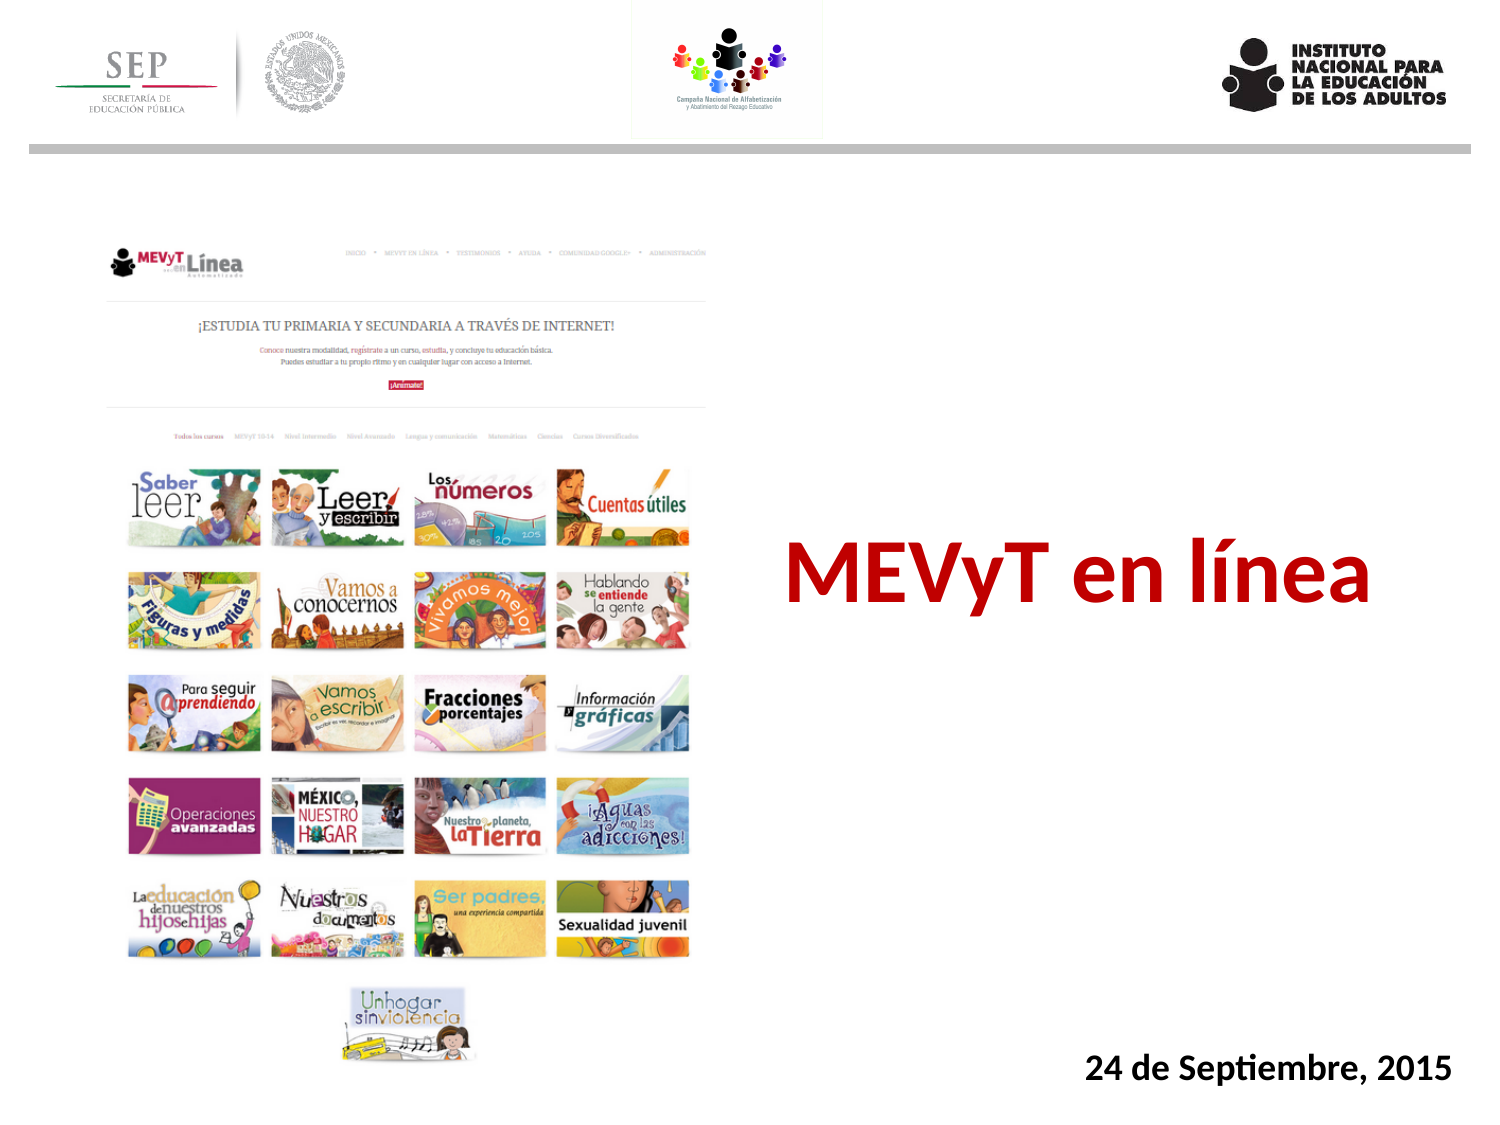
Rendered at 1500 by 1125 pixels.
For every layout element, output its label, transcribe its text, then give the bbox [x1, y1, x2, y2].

picture [1222, 38, 1446, 112]
title MEVyT en línea [732, 503, 1468, 742]
picture [95, 231, 728, 1066]
picture [53, 24, 347, 126]
text_box 24 de Septiembre, 2015 [1043, 1035, 1468, 1095]
picture [631, 0, 823, 139]
